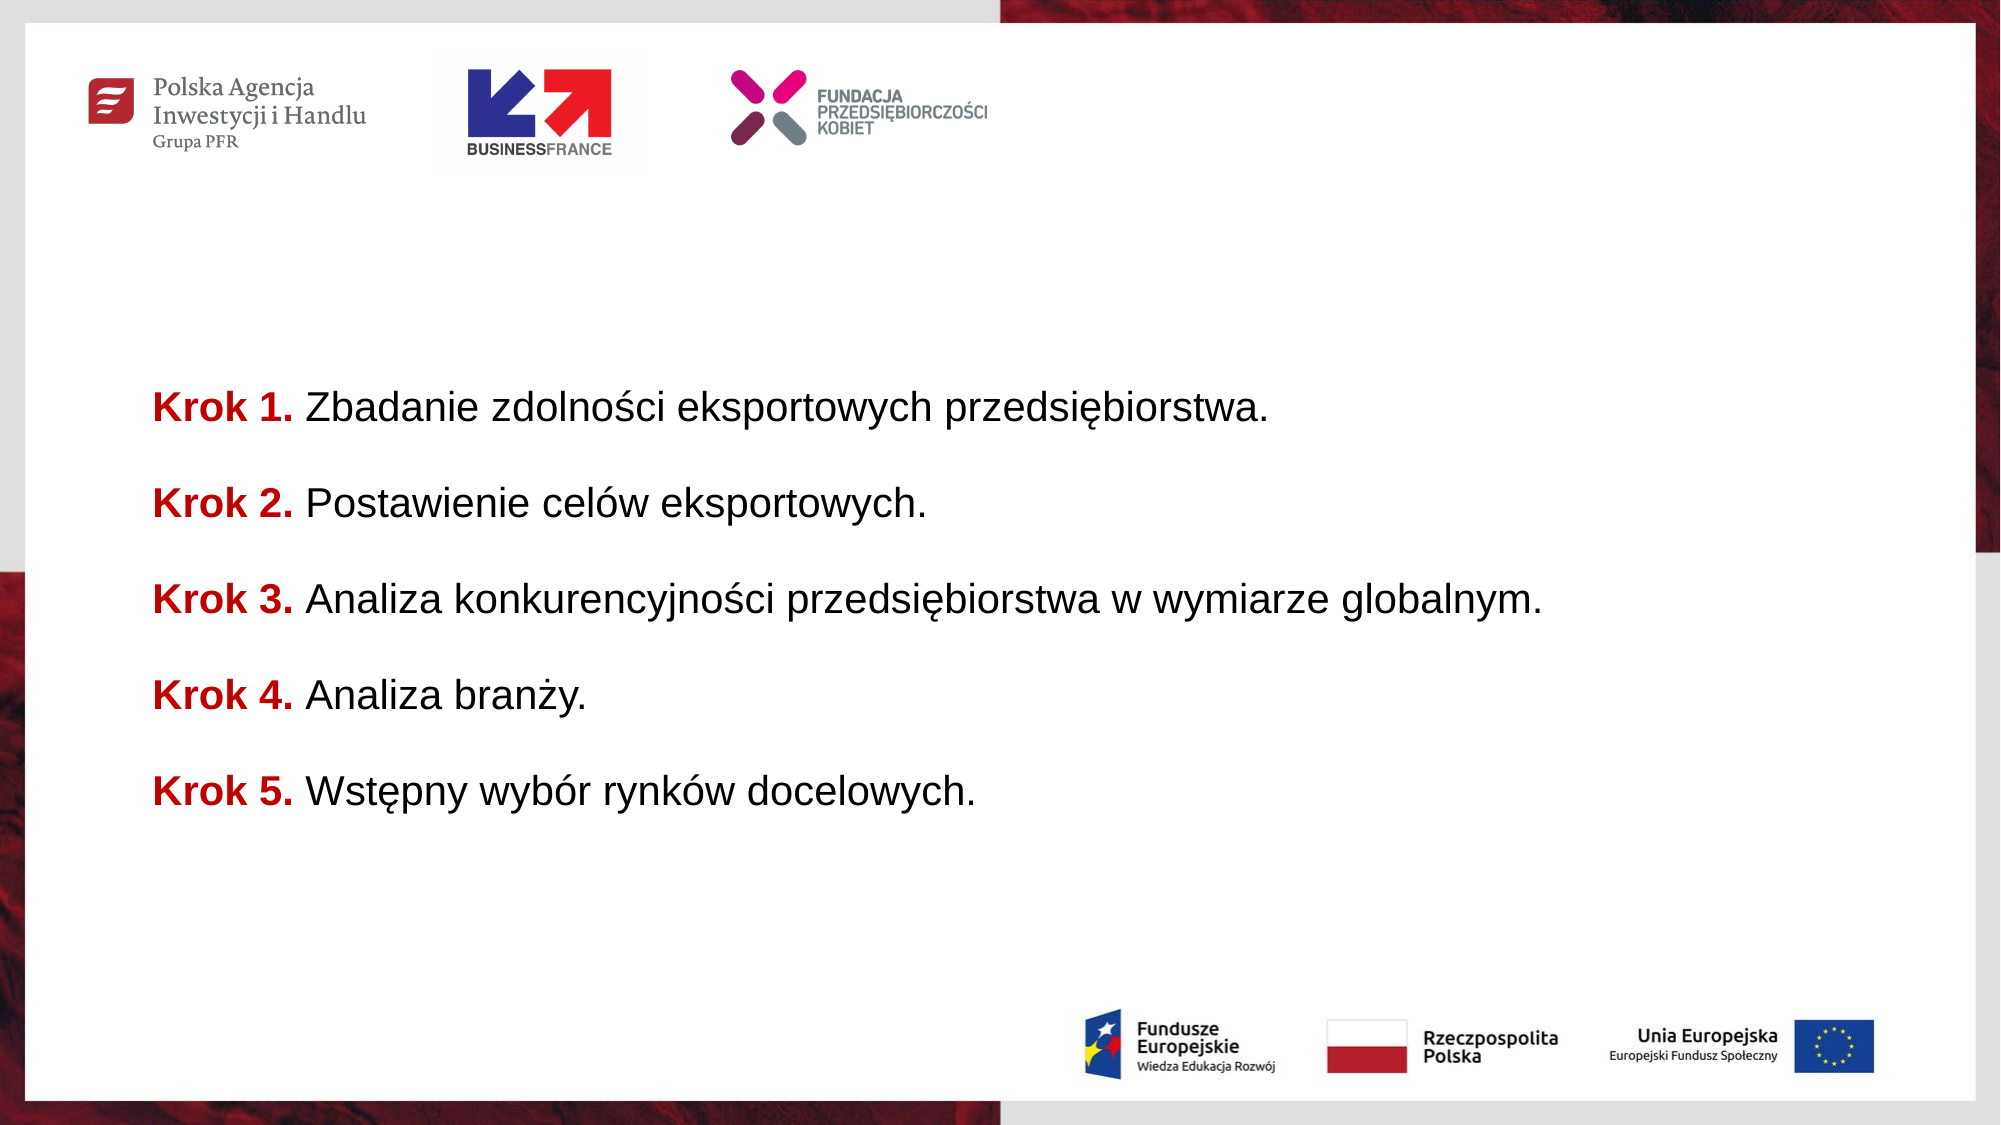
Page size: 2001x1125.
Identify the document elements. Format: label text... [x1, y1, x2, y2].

picture [0, 0, 2001, 1125]
list Krok 1. Zbadanie zdolności eksportowych przedsiębiorstwa. Krok 2. Postawienie celów eksportowych. Krok 3. Analiza konkurencyjności przedsiębiorstwa w wymiarze globalnym. Krok 4. Analiza branży. Krok 5. Wstępny wybór rynków docelowych. [137, 347, 1863, 1062]
